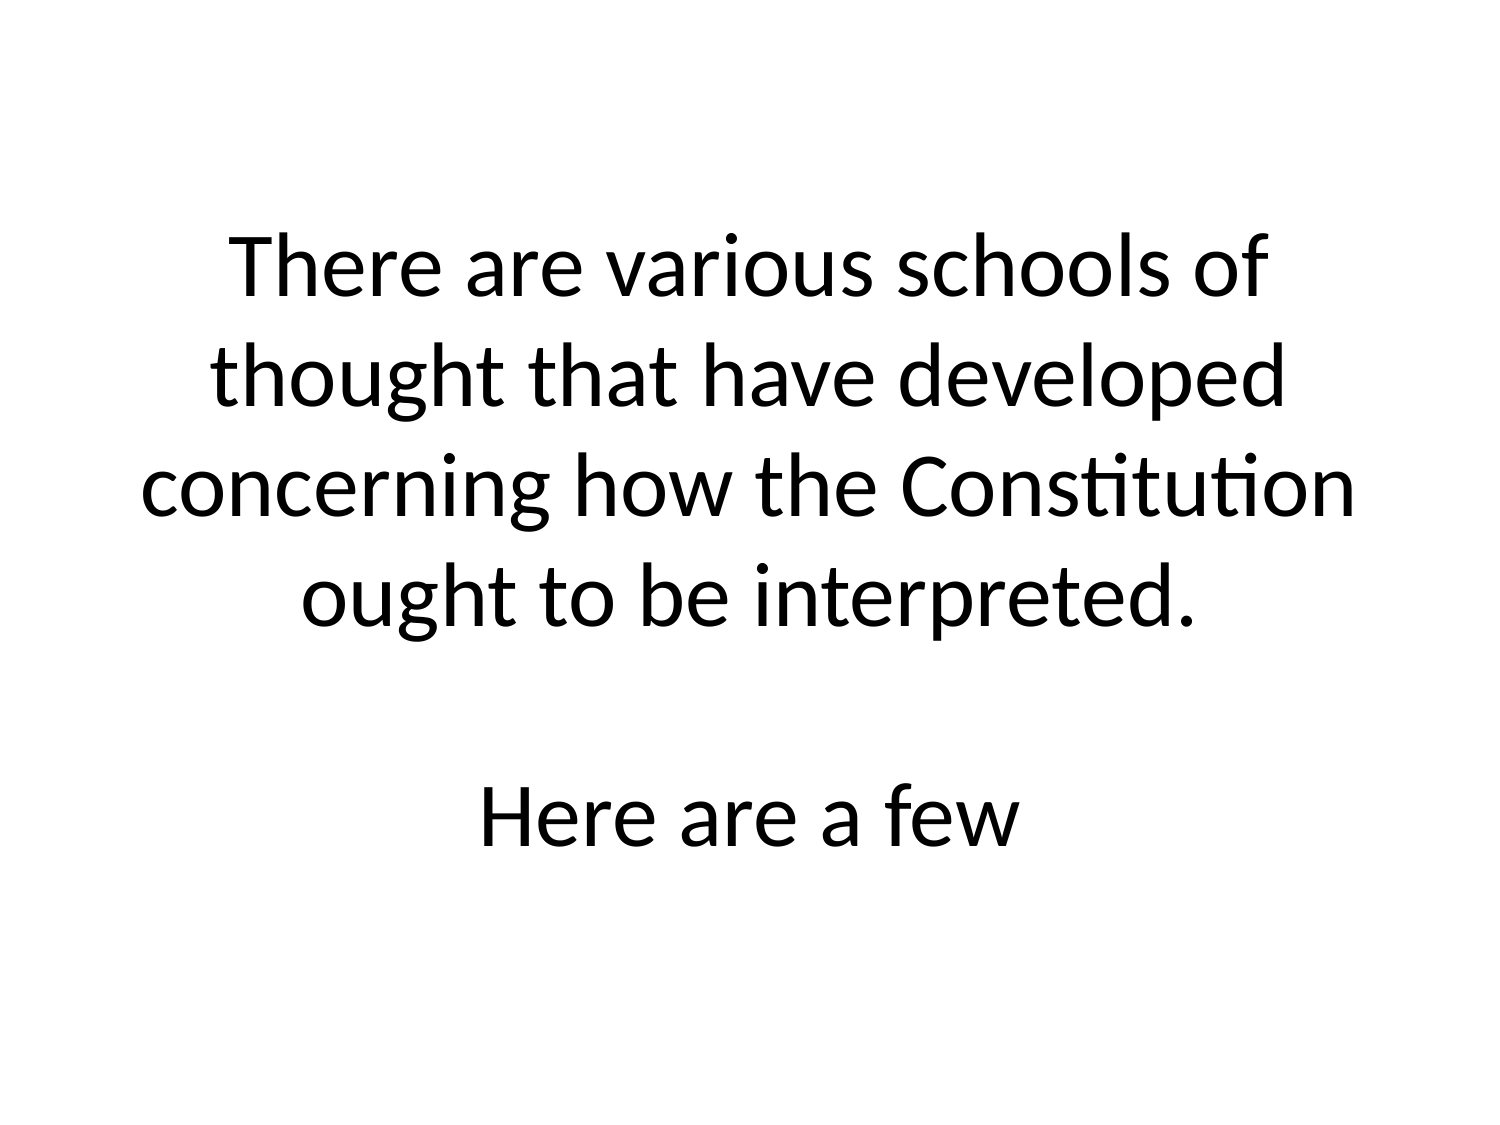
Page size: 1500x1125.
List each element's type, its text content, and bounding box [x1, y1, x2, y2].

title There are various schools of thought that have developed concerning how the Constitution ought to be interpreted. Here are a few [75, 45, 1425, 1025]
